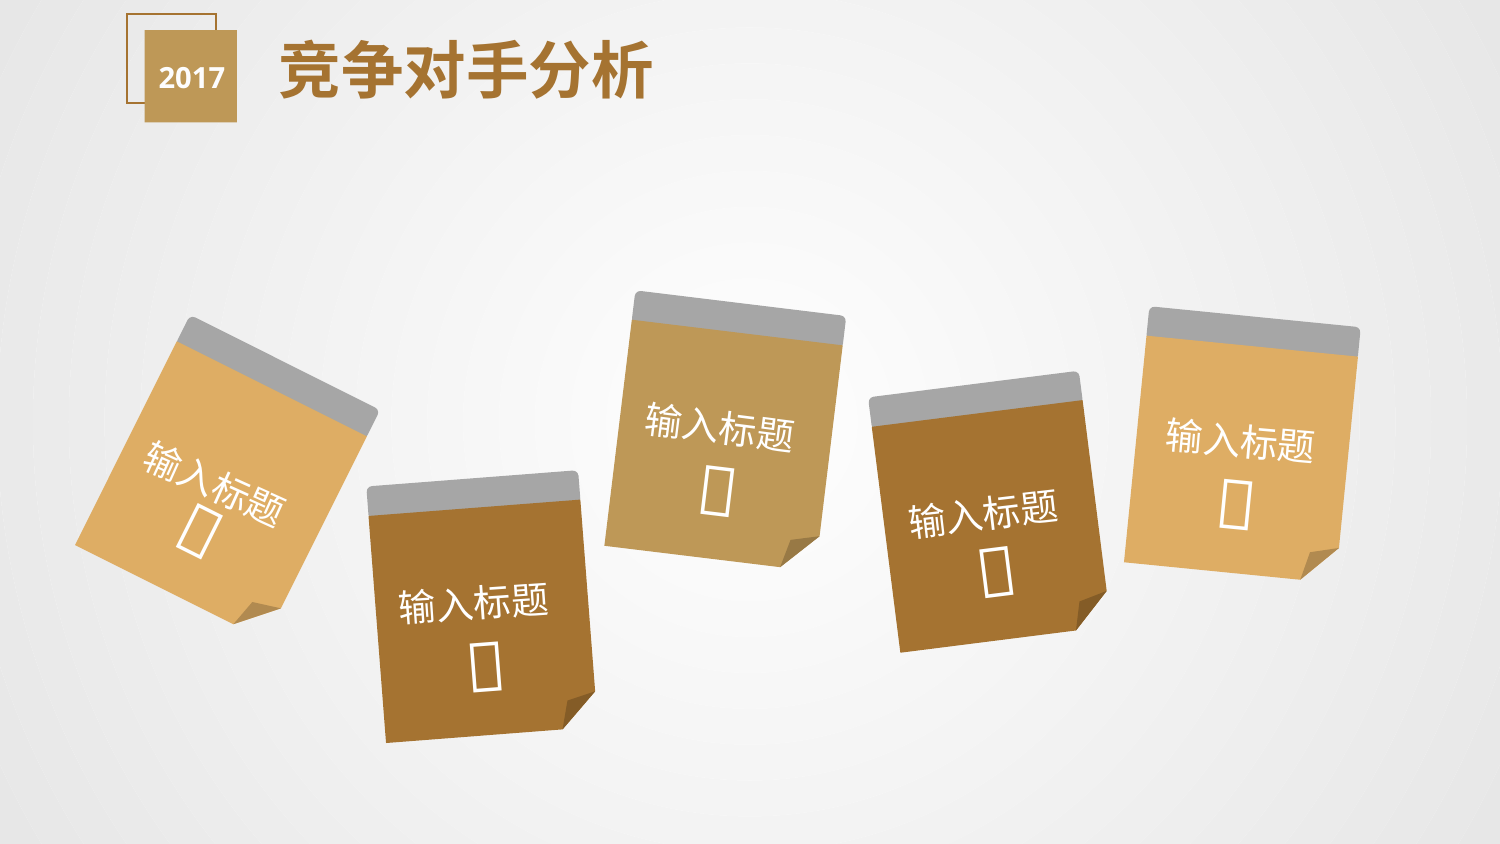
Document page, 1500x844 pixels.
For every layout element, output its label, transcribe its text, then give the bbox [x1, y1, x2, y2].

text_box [1136, 316, 1349, 574]
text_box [619, 302, 832, 560]
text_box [375, 477, 589, 736]
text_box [121, 348, 334, 607]
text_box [127, 14, 244, 123]
text_box 竞争对手分析 [264, 23, 669, 114]
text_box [883, 383, 1096, 641]
